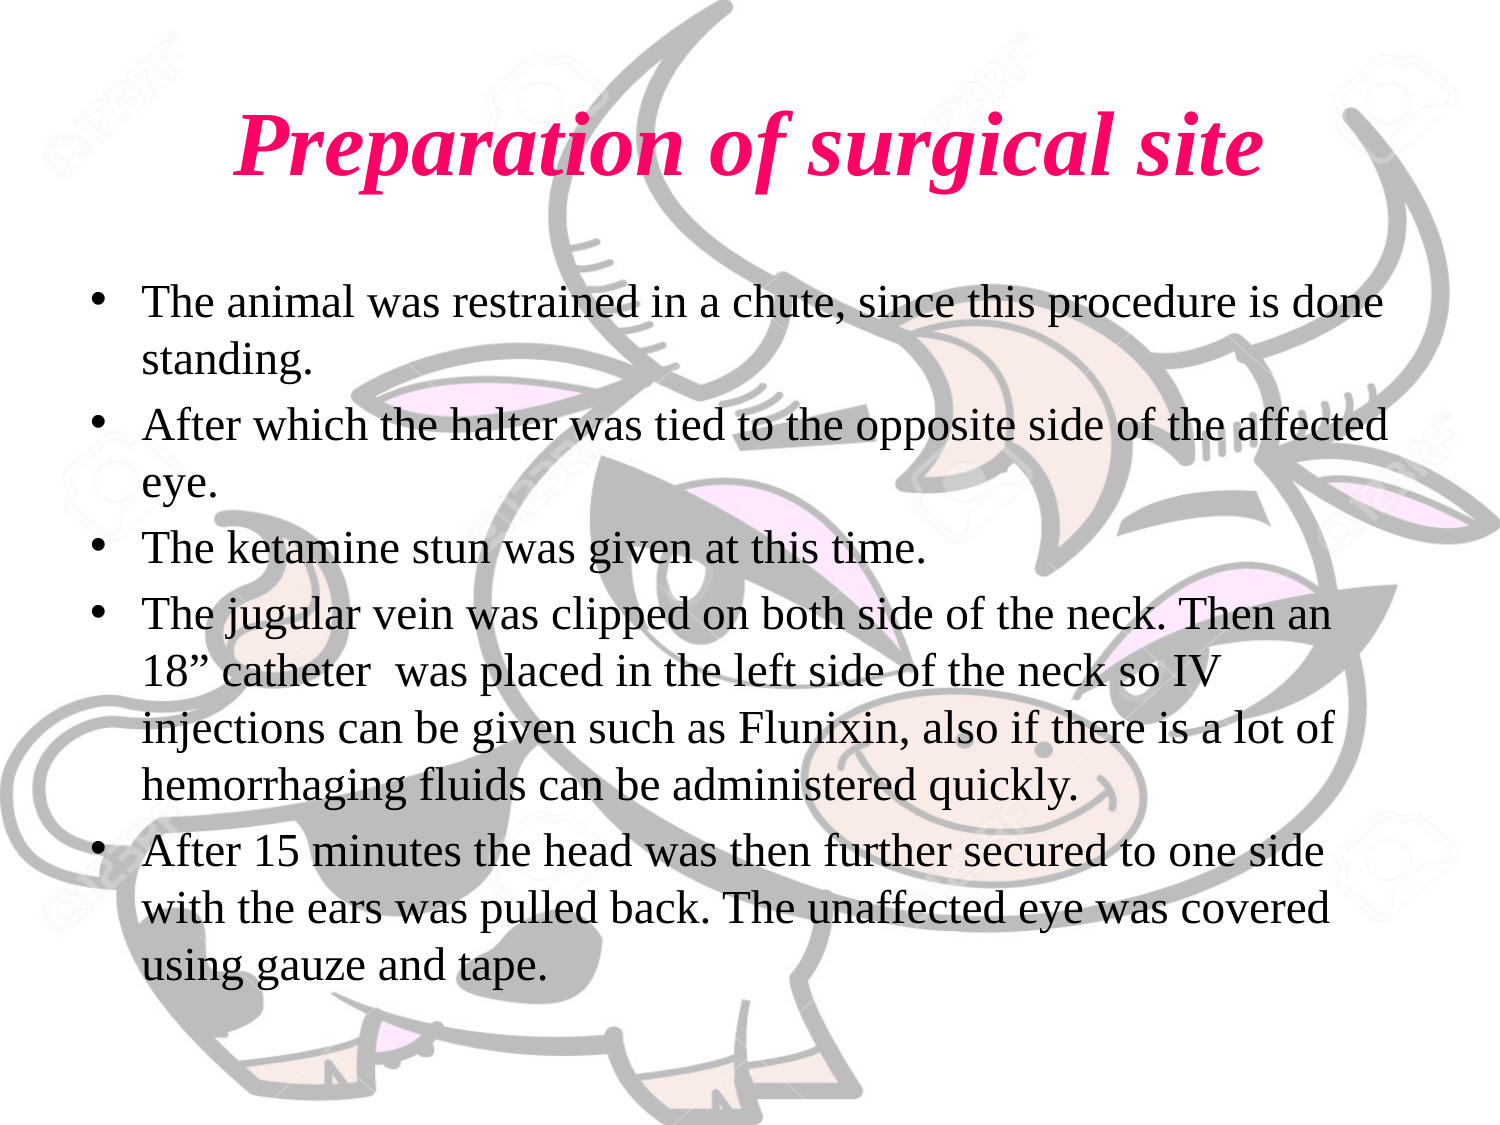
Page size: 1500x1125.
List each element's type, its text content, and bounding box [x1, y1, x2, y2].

title Preparation of surgical site [75, 45, 1425, 233]
list The animal was restrained in a chute, since this procedure is done standing. After which the halter was tied to the opposite side of the affected eye. The ketamine stun was given at this time. The jugular vein was clipped on both side of the neck. Then an 18” catheter was placed in the left side of the neck so IV injections can be given such as Flunixin, also if there is a lot of hemorrhaging fluids can be administered quickly. After 15 minutes the head was then further secured to one side with the ears was pulled back. The unaffected eye was covered using gauze and tape. [75, 262, 1425, 1005]
